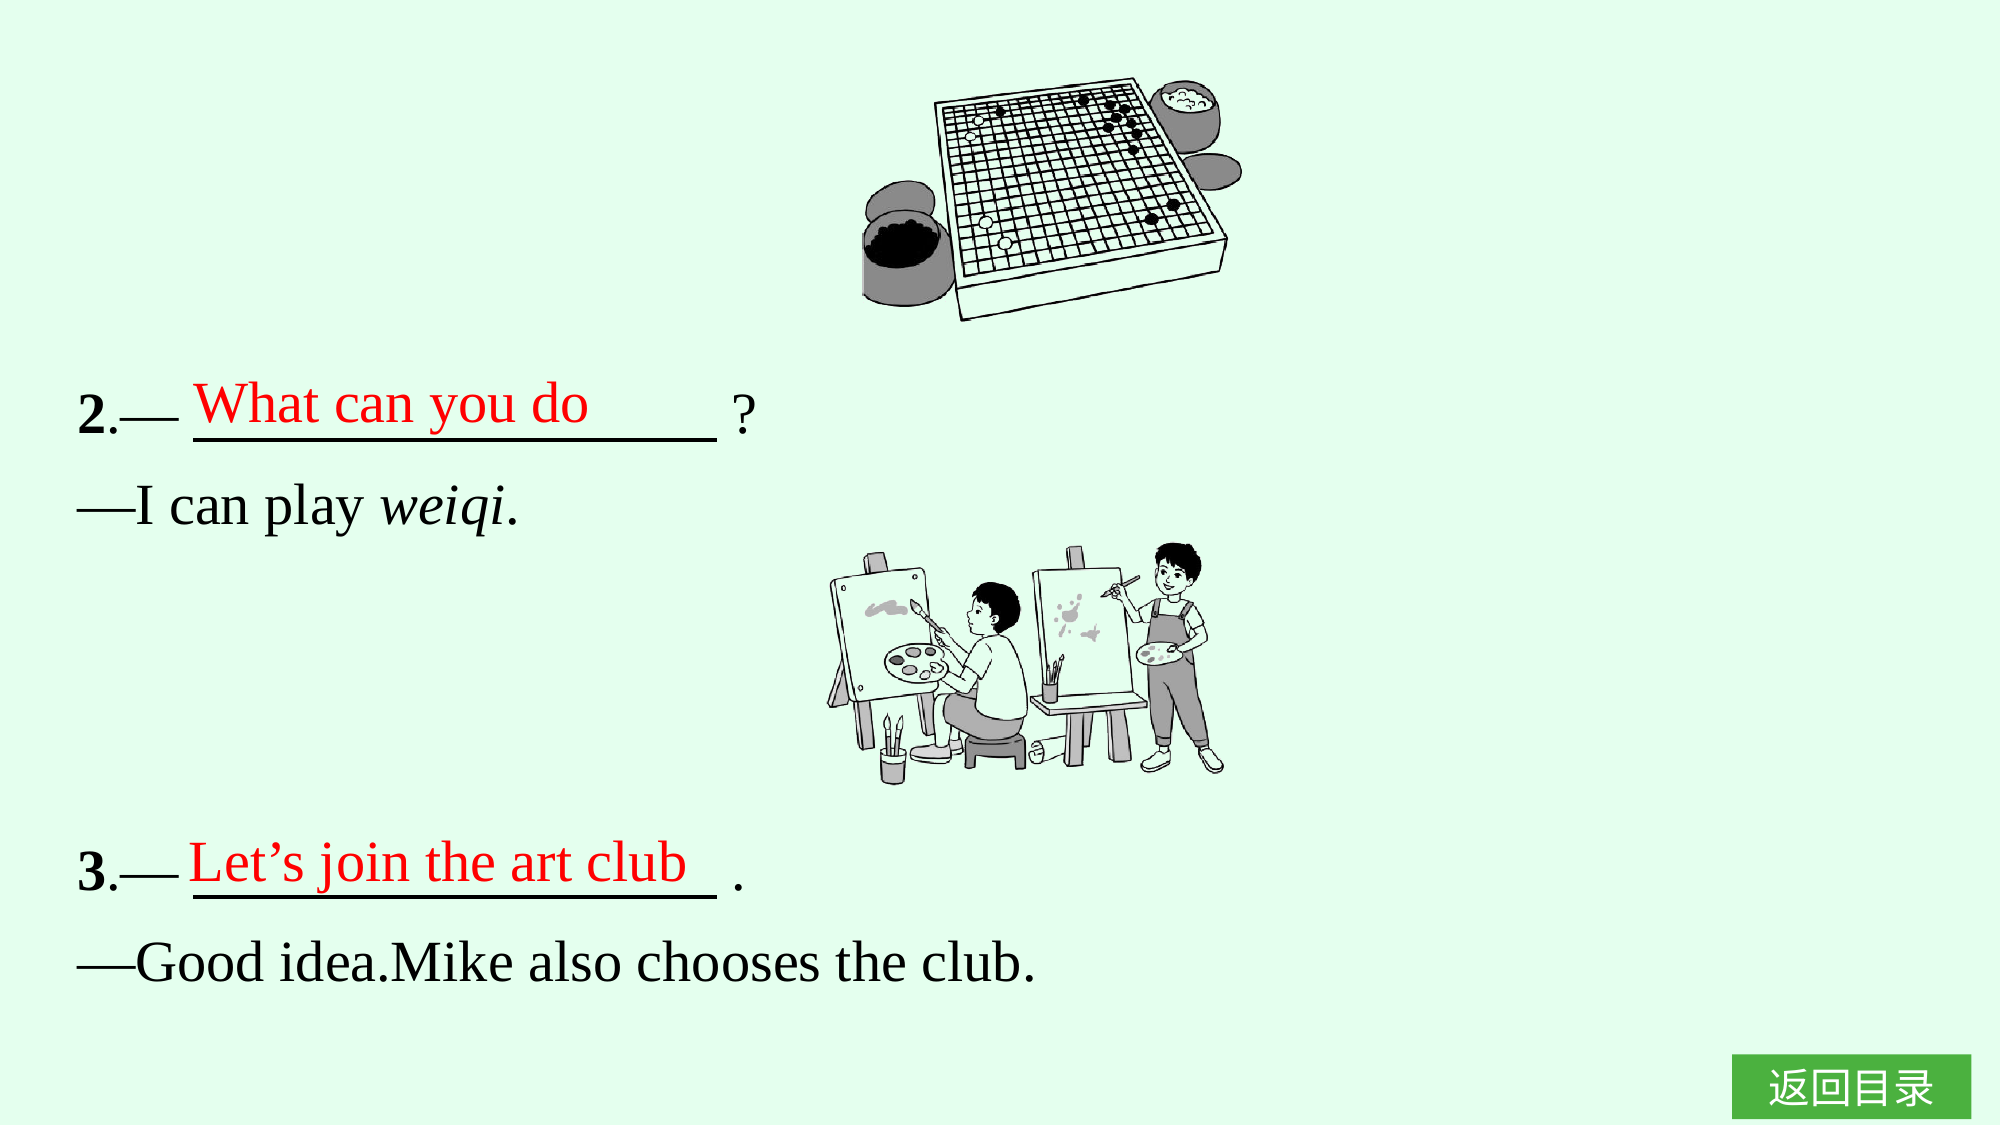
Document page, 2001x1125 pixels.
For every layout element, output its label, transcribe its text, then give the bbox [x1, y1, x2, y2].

text_box 2.— ? —I can play weiqi. [62, 346, 1938, 544]
text_box What can you do [178, 343, 606, 442]
text_box 3.— . —Good idea.Mike also chooses the club. [62, 804, 1938, 1001]
picture [820, 535, 1238, 791]
picture [862, 50, 1253, 347]
text_box Let’s join the art club [174, 802, 703, 901]
